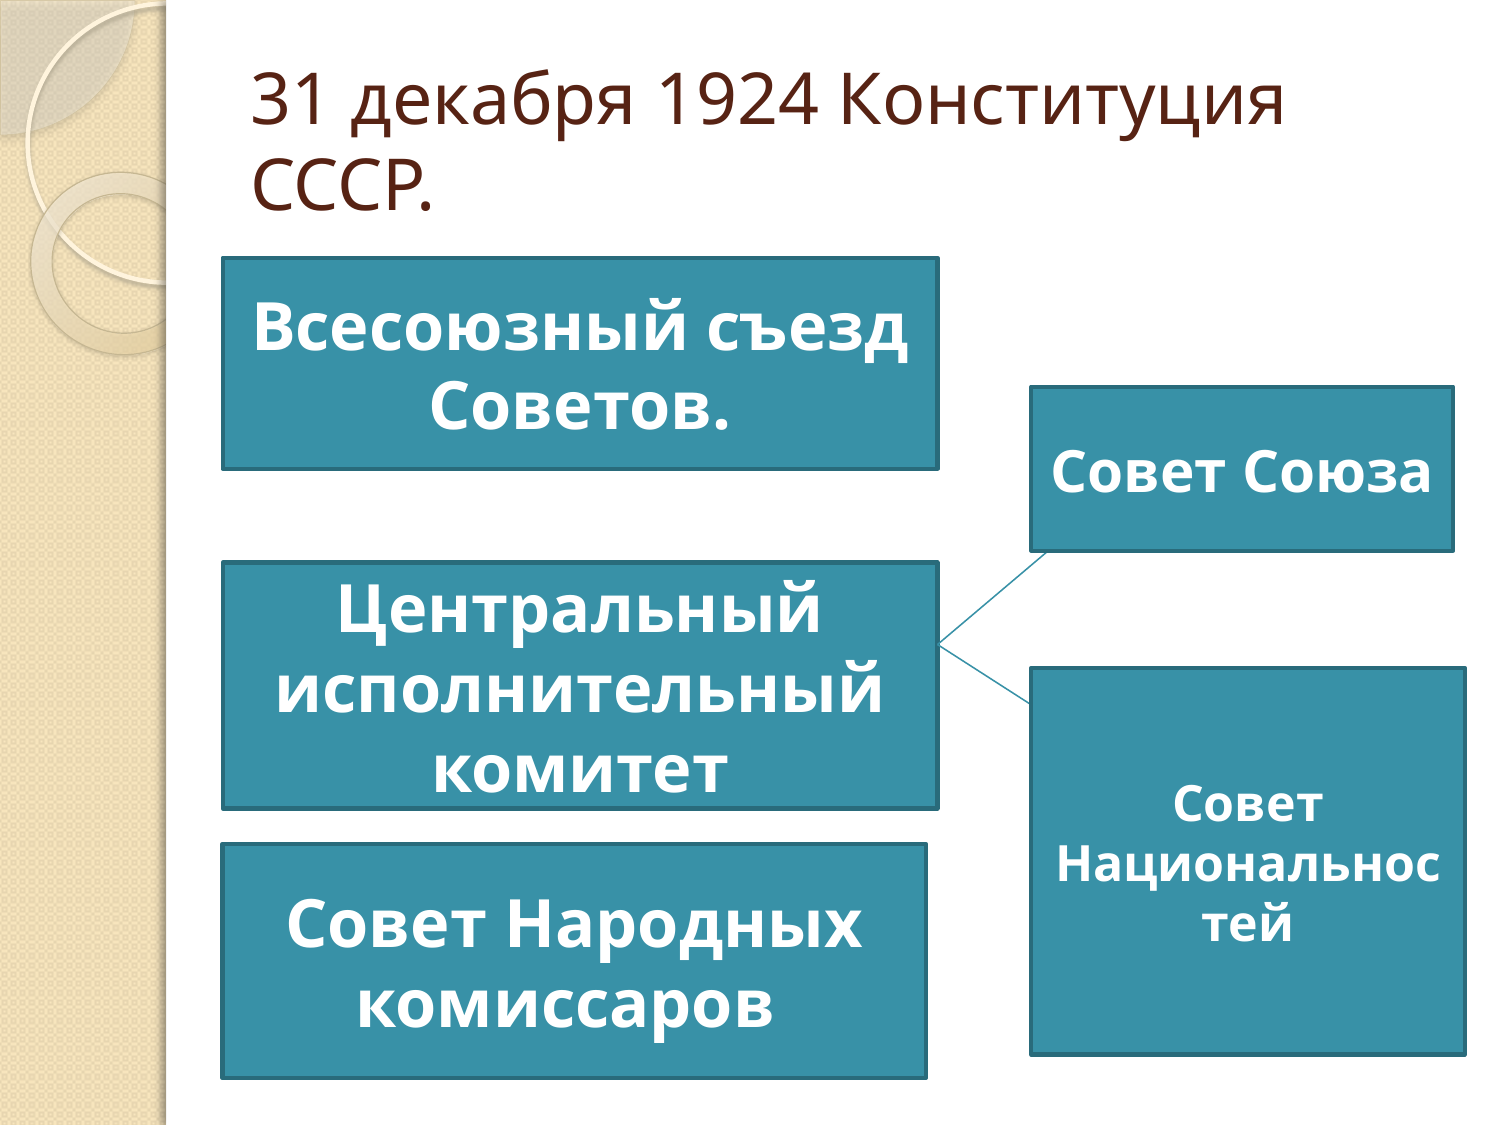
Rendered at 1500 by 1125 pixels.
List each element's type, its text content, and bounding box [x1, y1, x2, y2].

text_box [937, 515, 1091, 642]
text_box Всесоюзный съезд Советов. [221, 256, 940, 471]
text_box Совет Народных комиссаров [220, 842, 928, 1080]
title 31 декабря 1924 Конституция СССР. [235, 45, 1466, 233]
text_box Совет Национальностей [1029, 666, 1467, 1057]
text_box Центральный исполнительный комитет [221, 560, 940, 811]
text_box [937, 644, 1102, 751]
text_box Совет Союза [1029, 385, 1455, 553]
